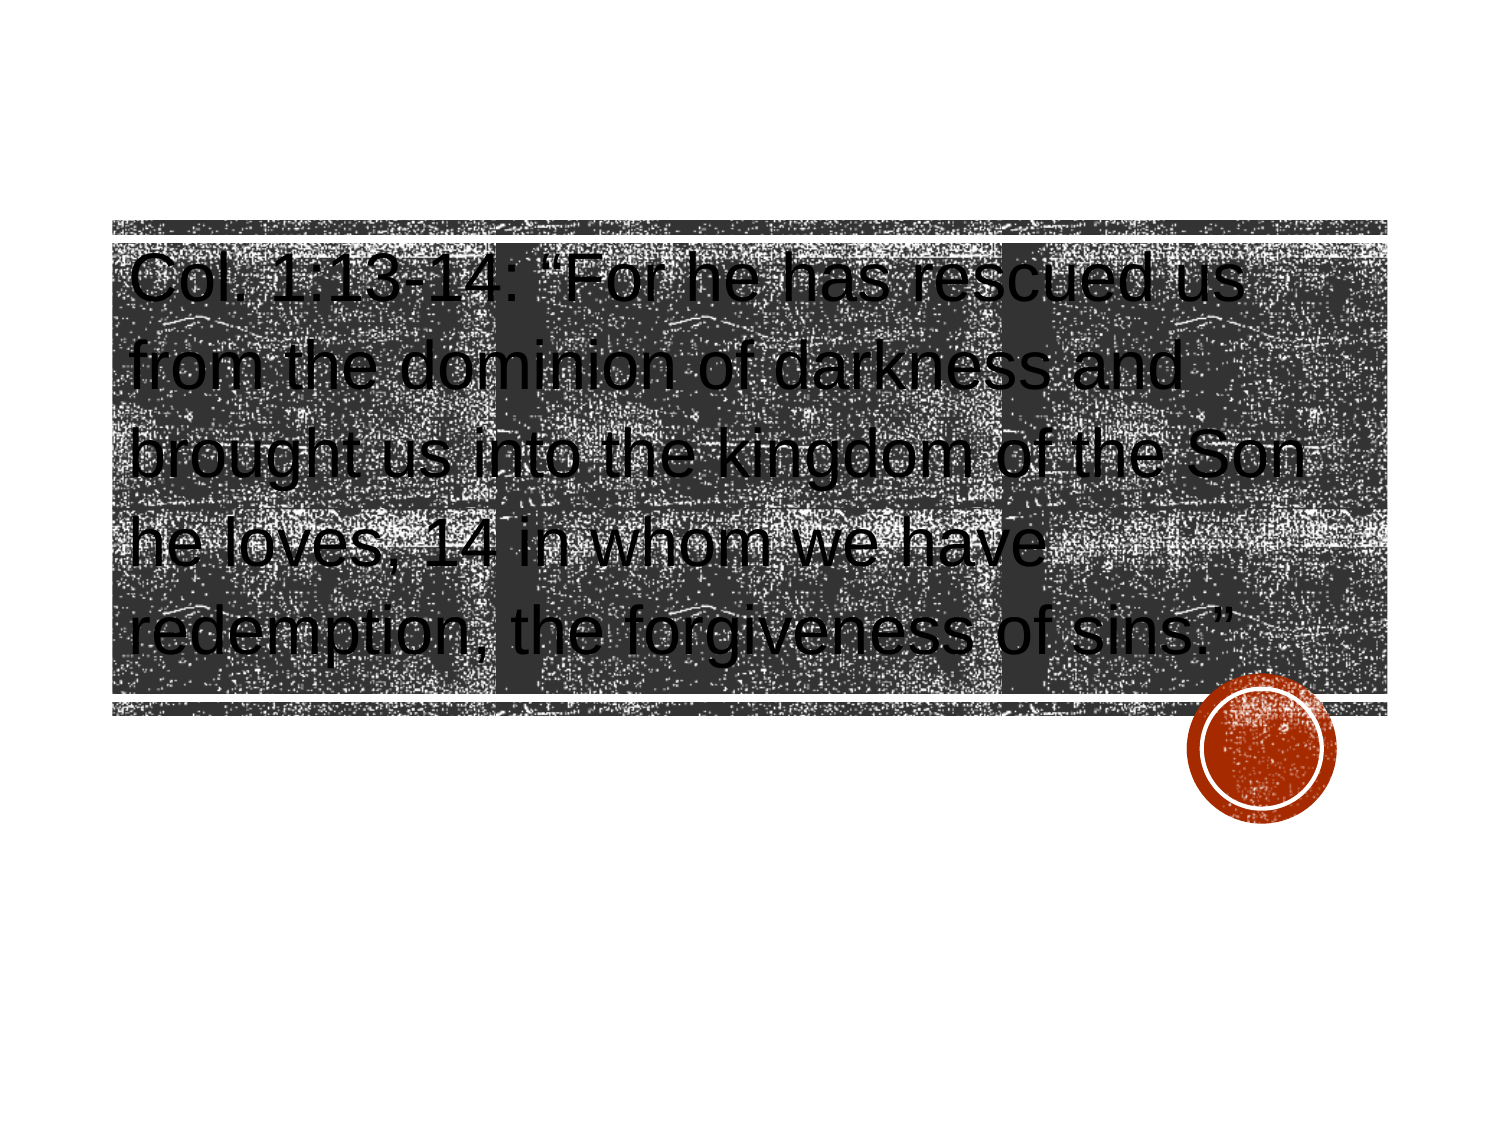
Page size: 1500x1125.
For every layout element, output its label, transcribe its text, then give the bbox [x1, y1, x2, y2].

text_box Col. 1:13-14: “For he has rescued us from the dominion of darkness and brought us into the kingdom of the Son he loves, 14 in whom we have redemption, the forgiveness of sins.” [113, 219, 1379, 676]
